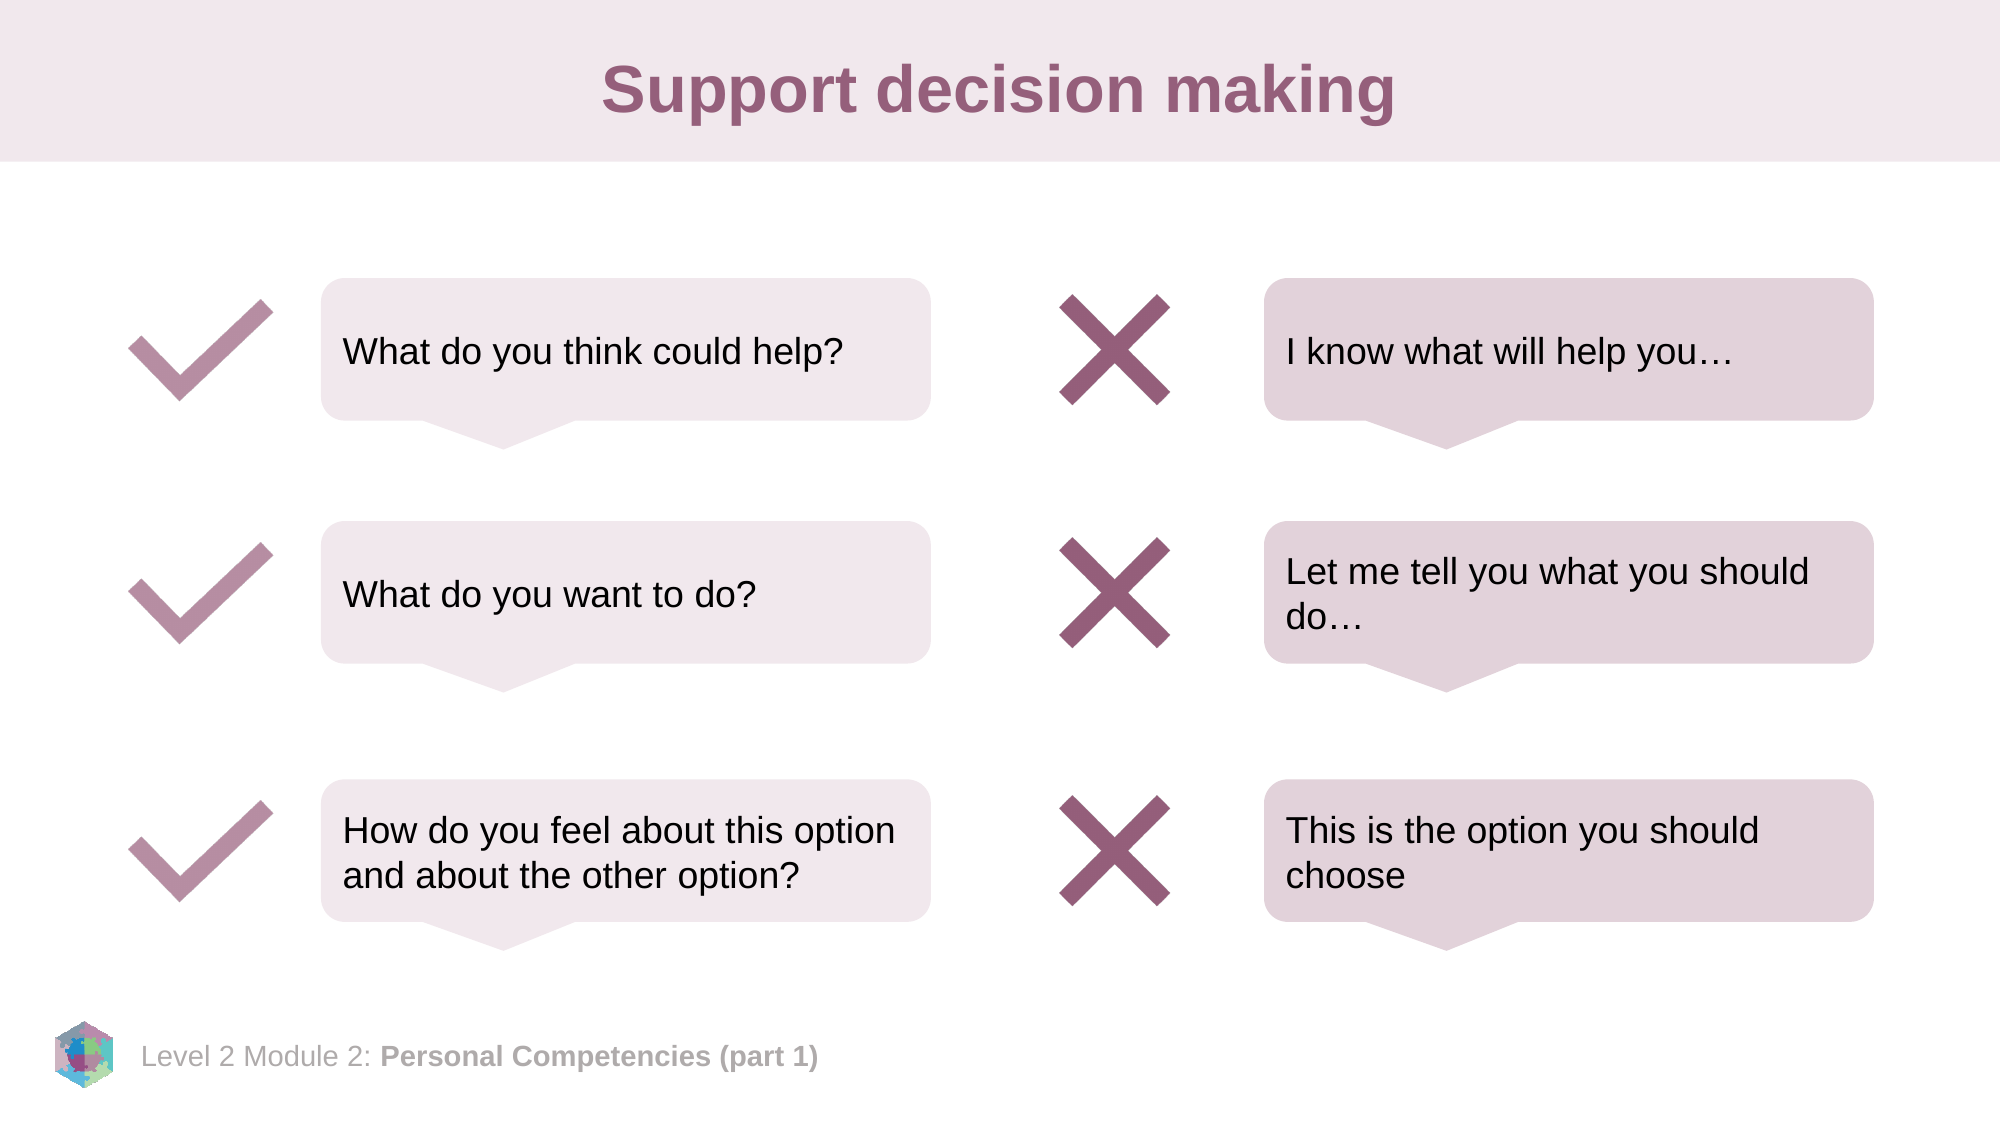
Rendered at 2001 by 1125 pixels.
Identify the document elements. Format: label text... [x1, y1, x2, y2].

text_box I know what will help you… [1262, 276, 1875, 451]
picture [1038, 274, 1190, 425]
text_box How do you feel about this option and about the other option? [319, 778, 932, 952]
title Support decision making [137, 19, 1863, 163]
text_box This is the option you should choose [1262, 778, 1875, 952]
picture [1038, 517, 1190, 668]
picture [125, 517, 276, 668]
text_box What do you want to do? [319, 520, 932, 694]
picture [1038, 775, 1190, 926]
picture [55, 1021, 113, 1088]
text_box Let me tell you what you should do… [1262, 520, 1875, 694]
picture [125, 274, 276, 425]
text_box What do you think could help? [319, 276, 932, 451]
picture [125, 775, 276, 926]
